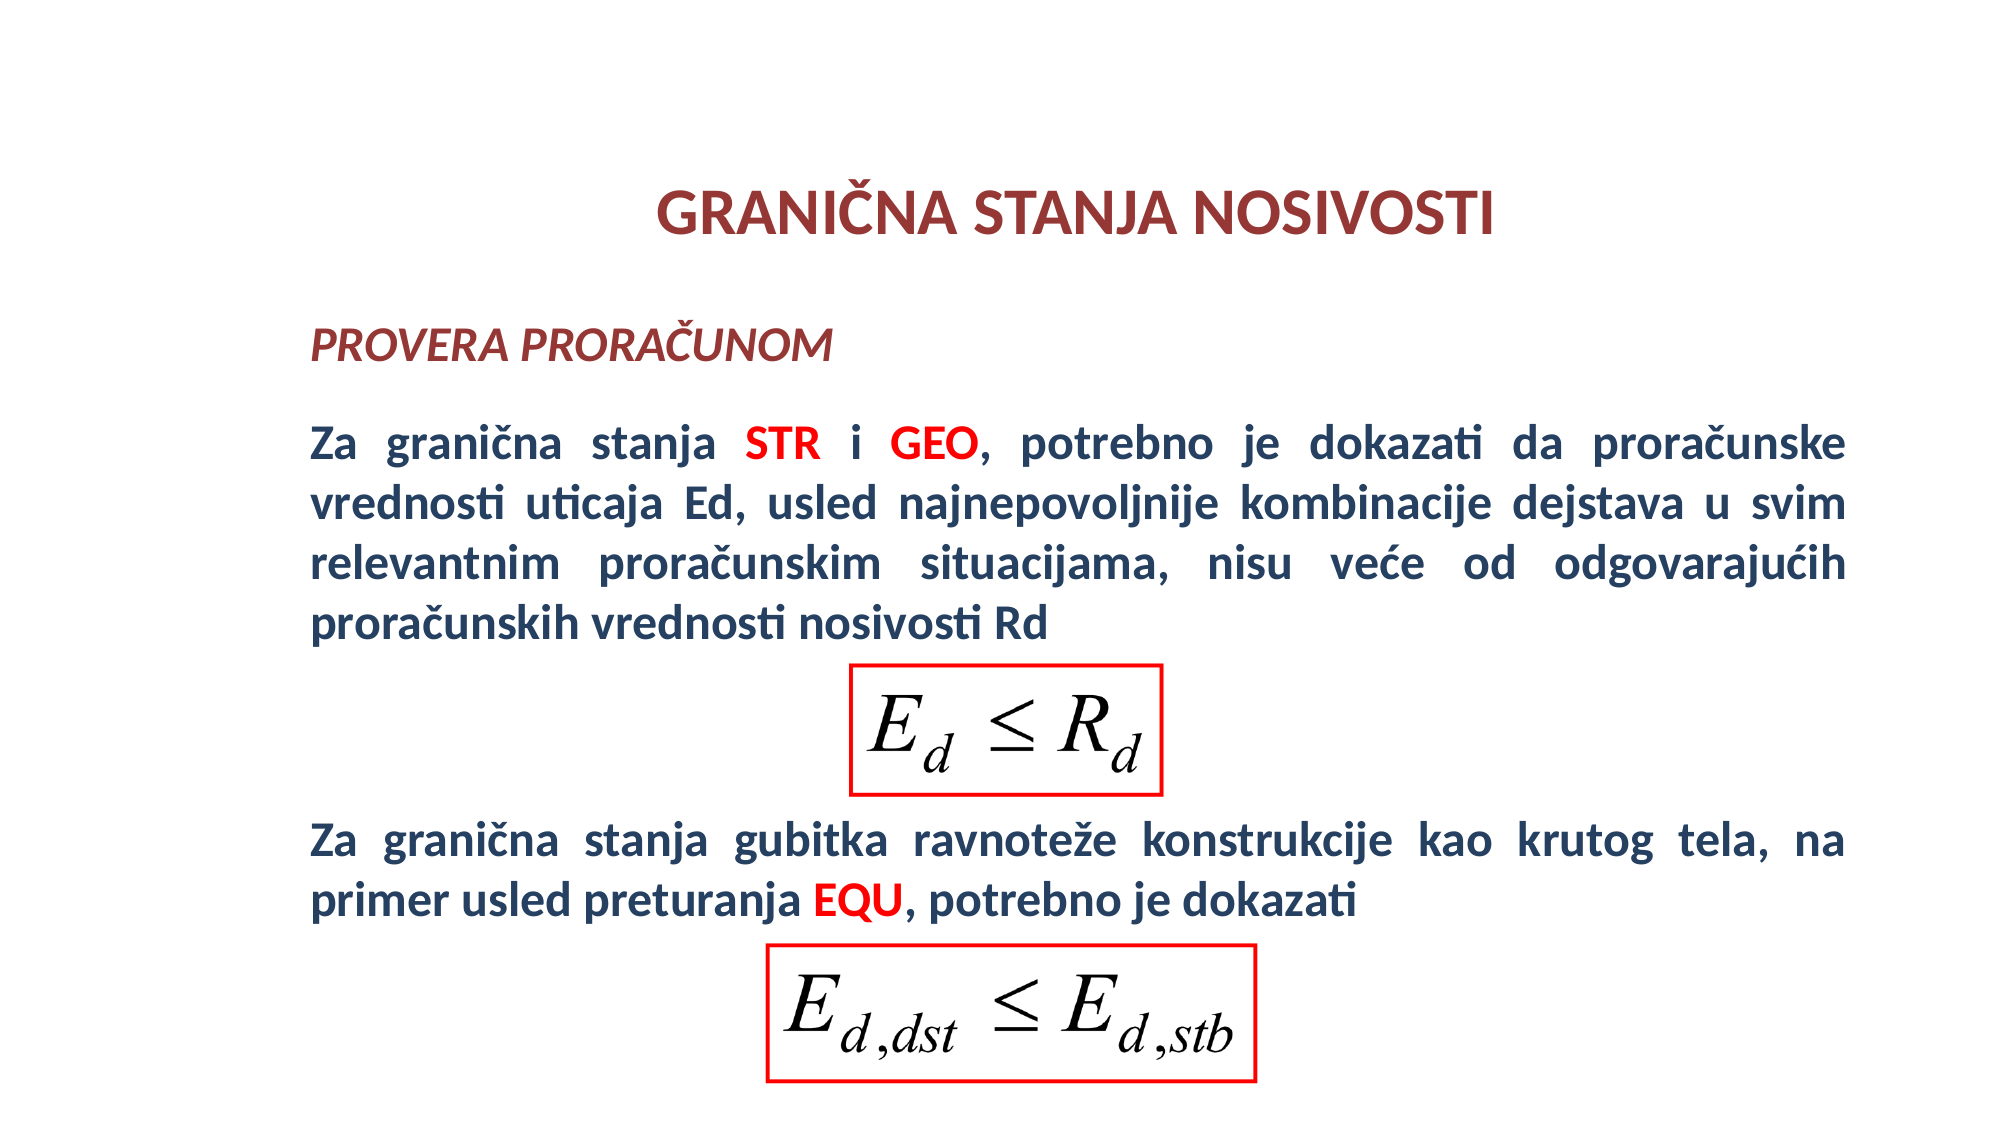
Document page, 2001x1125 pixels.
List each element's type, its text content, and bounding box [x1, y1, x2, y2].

text_box PROVERA PRORAČUNOM Za granična stanja STR i GEO, potrebno je dokazati da proračunske vrednosti uticaja Ed, usled najnepovoljnije kombinacije dejstava u svim relevantnim proračunskim situacijama, nisu veće od odgovarajućih proračunskih vrednosti nosivosti Rd Za granična stanja gubitka ravnoteže konstrukcije kao krutog tela, na primer usled preturanja EQU, potrebno je dokazati [220, 304, 1863, 935]
picture [846, 661, 1166, 799]
picture [763, 940, 1261, 1084]
text_box GRANIČNA STANJA NOSIVOSTI [279, 160, 1875, 256]
